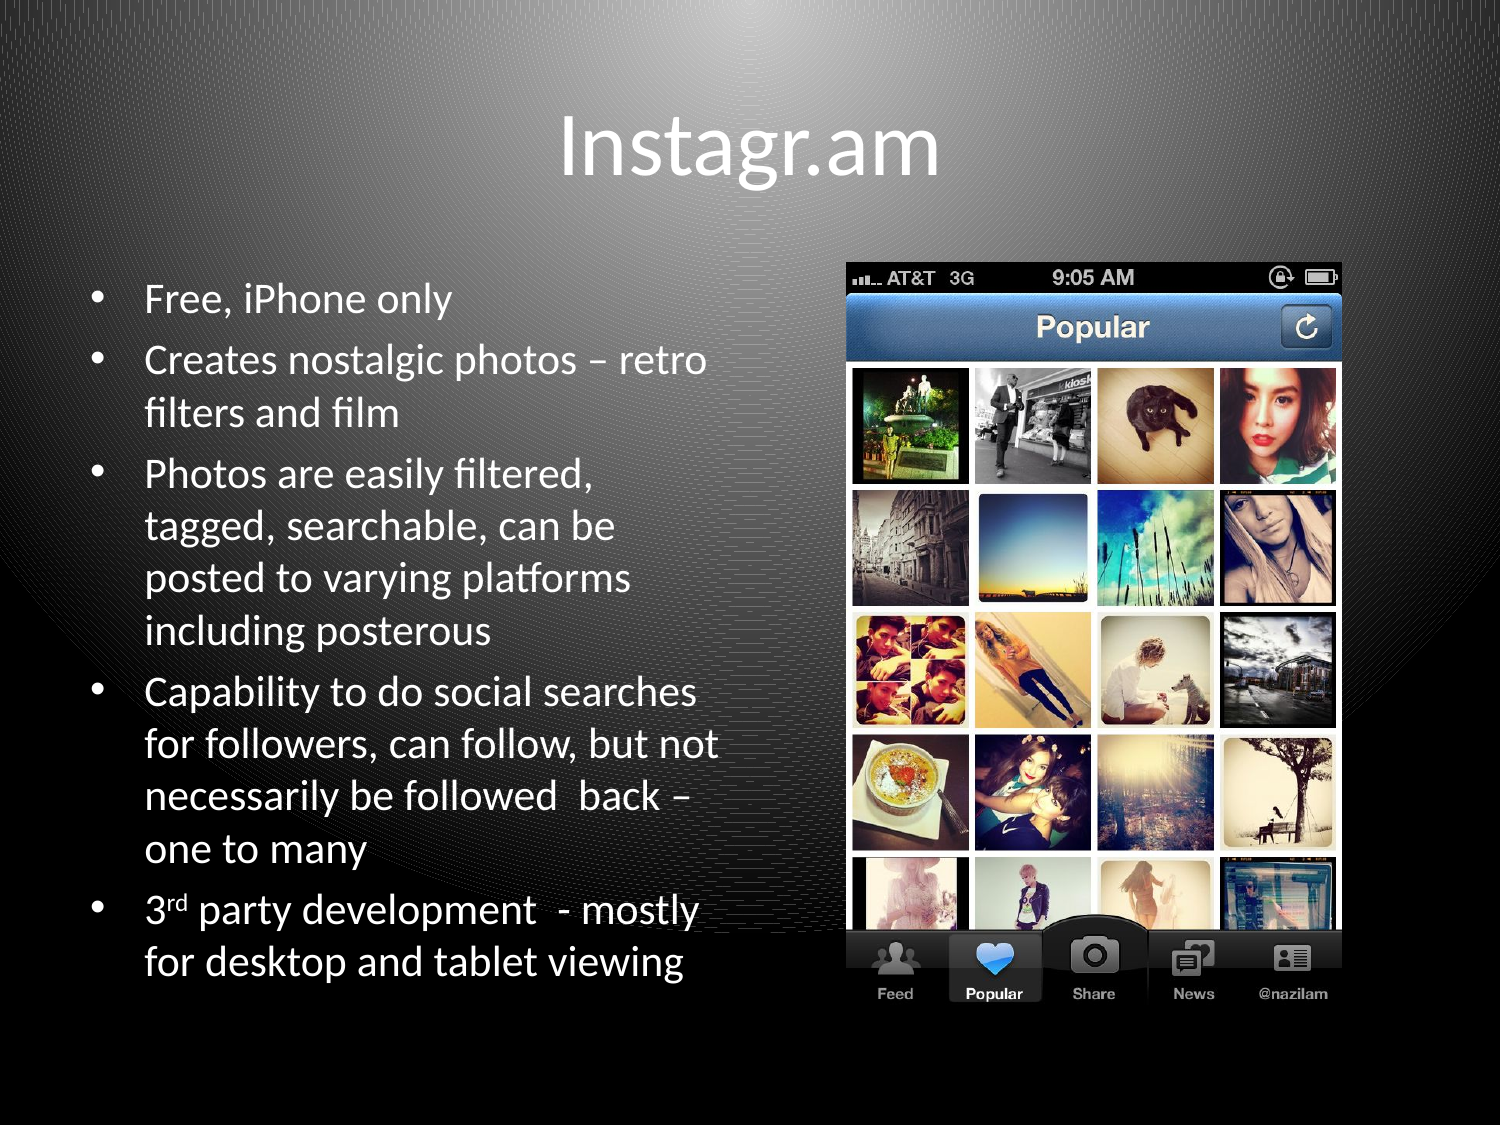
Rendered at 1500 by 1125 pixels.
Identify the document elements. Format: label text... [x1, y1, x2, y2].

list Free, iPhone only Creates nostalgic photos – retro filters and film Photos are easily filtered, tagged, searchable, can be posted to varying platforms including posterous Capability to do social searches for followers, can follow, but not necessarily be followed back – one to many 3rd party development - mostly for desktop and tablet viewing [75, 262, 738, 1005]
title Instagr.am [75, 45, 1425, 233]
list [845, 262, 1342, 1006]
